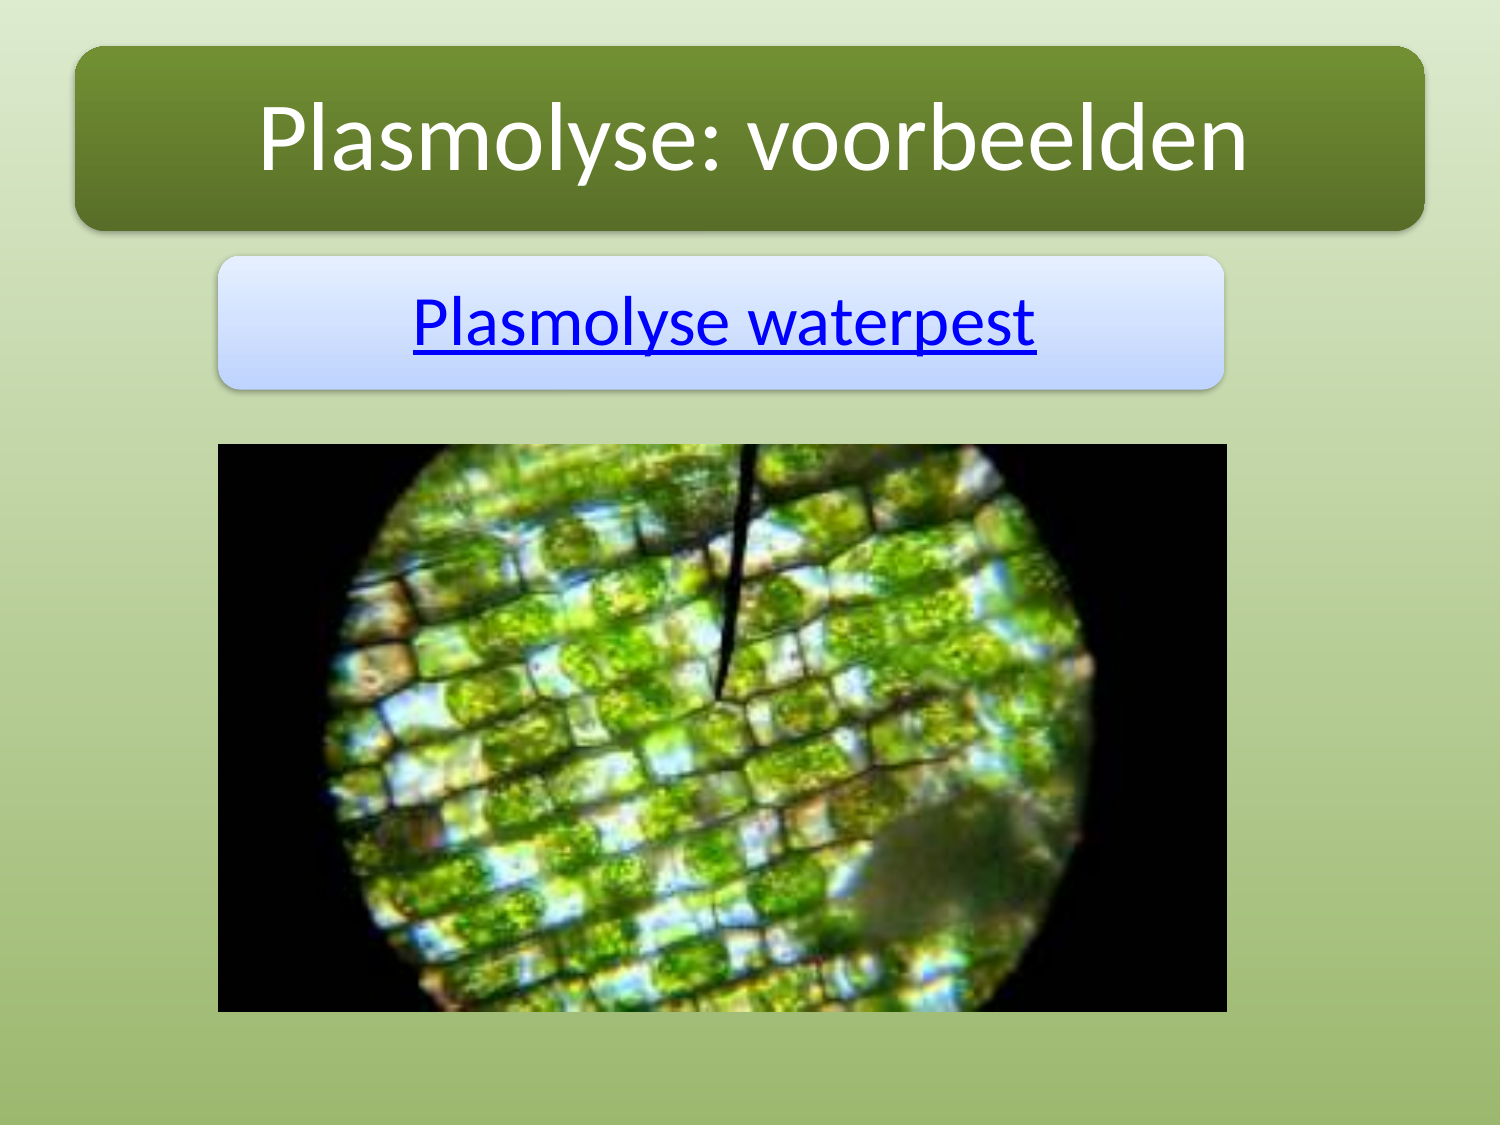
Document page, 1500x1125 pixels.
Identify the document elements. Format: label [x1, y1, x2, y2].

list [218, 255, 1225, 391]
text_box [74, 44, 1426, 233]
picture [218, 444, 1227, 1012]
